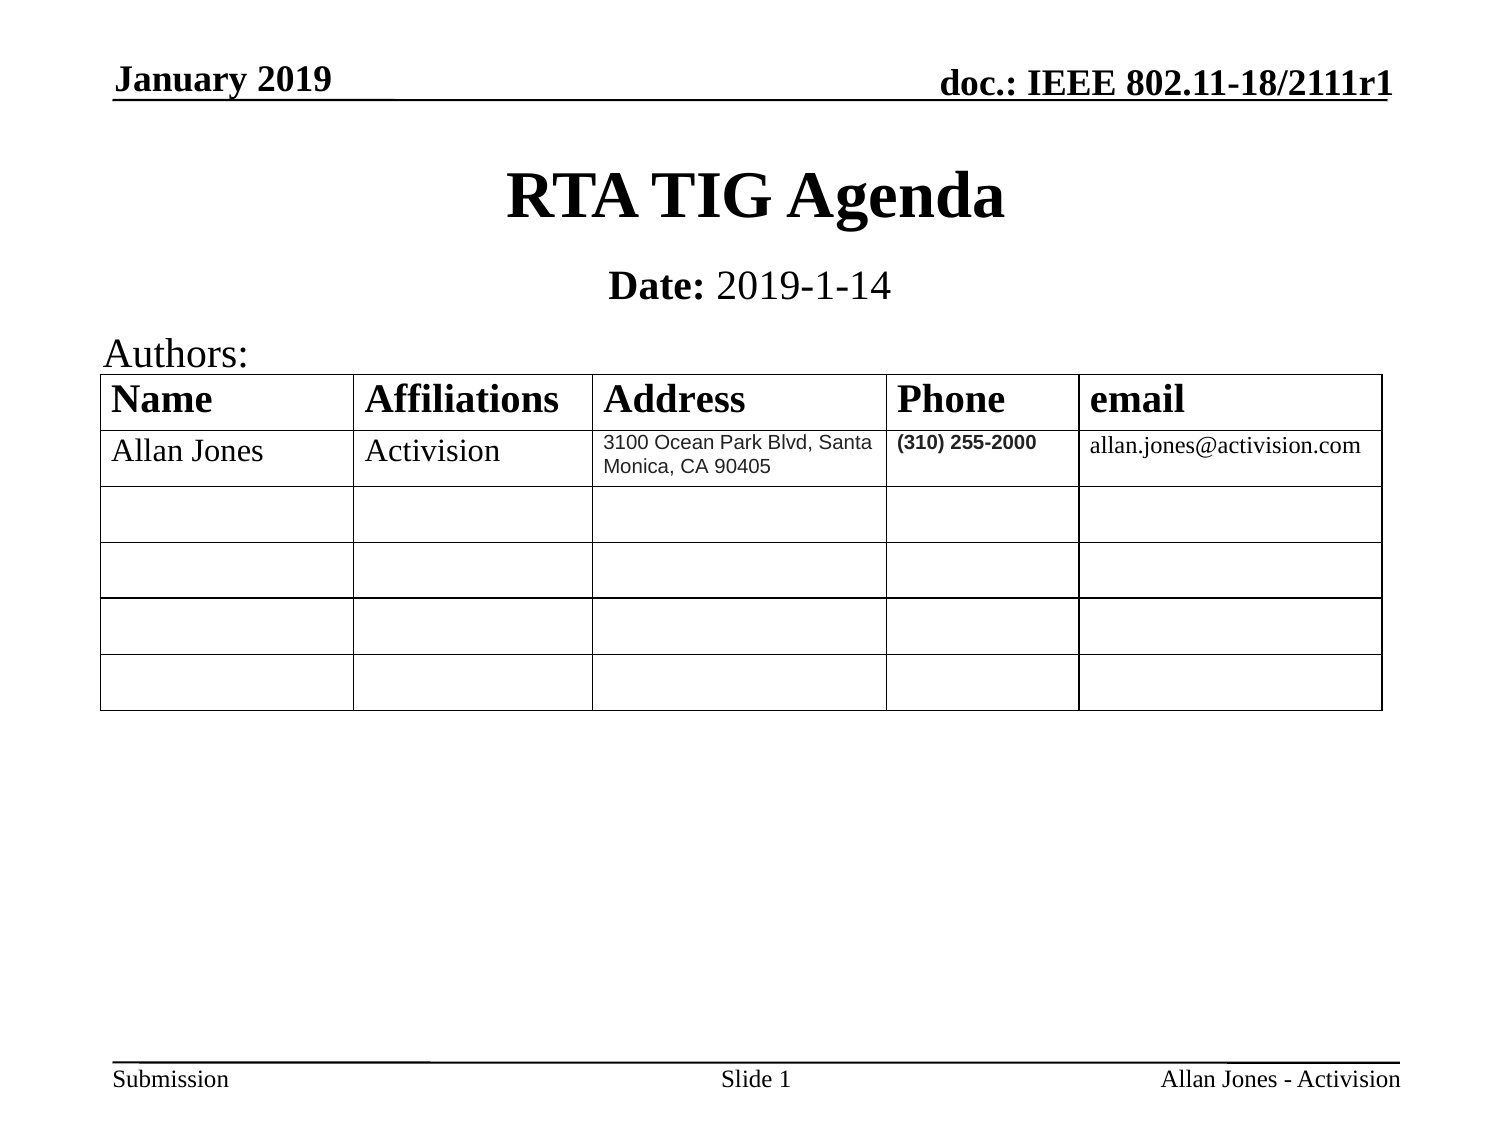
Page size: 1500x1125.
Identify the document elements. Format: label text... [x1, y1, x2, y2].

title RTA TIG Agenda [118, 103, 1394, 279]
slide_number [114, 54, 493, 100]
slide_number Slide 1 [712, 1061, 800, 1123]
text_box Authors: [87, 318, 325, 372]
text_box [84, 373, 1411, 782]
list Date: 2019-1-14 [112, 249, 1388, 316]
footer Allan Jones - Activision [902, 1061, 1402, 1093]
